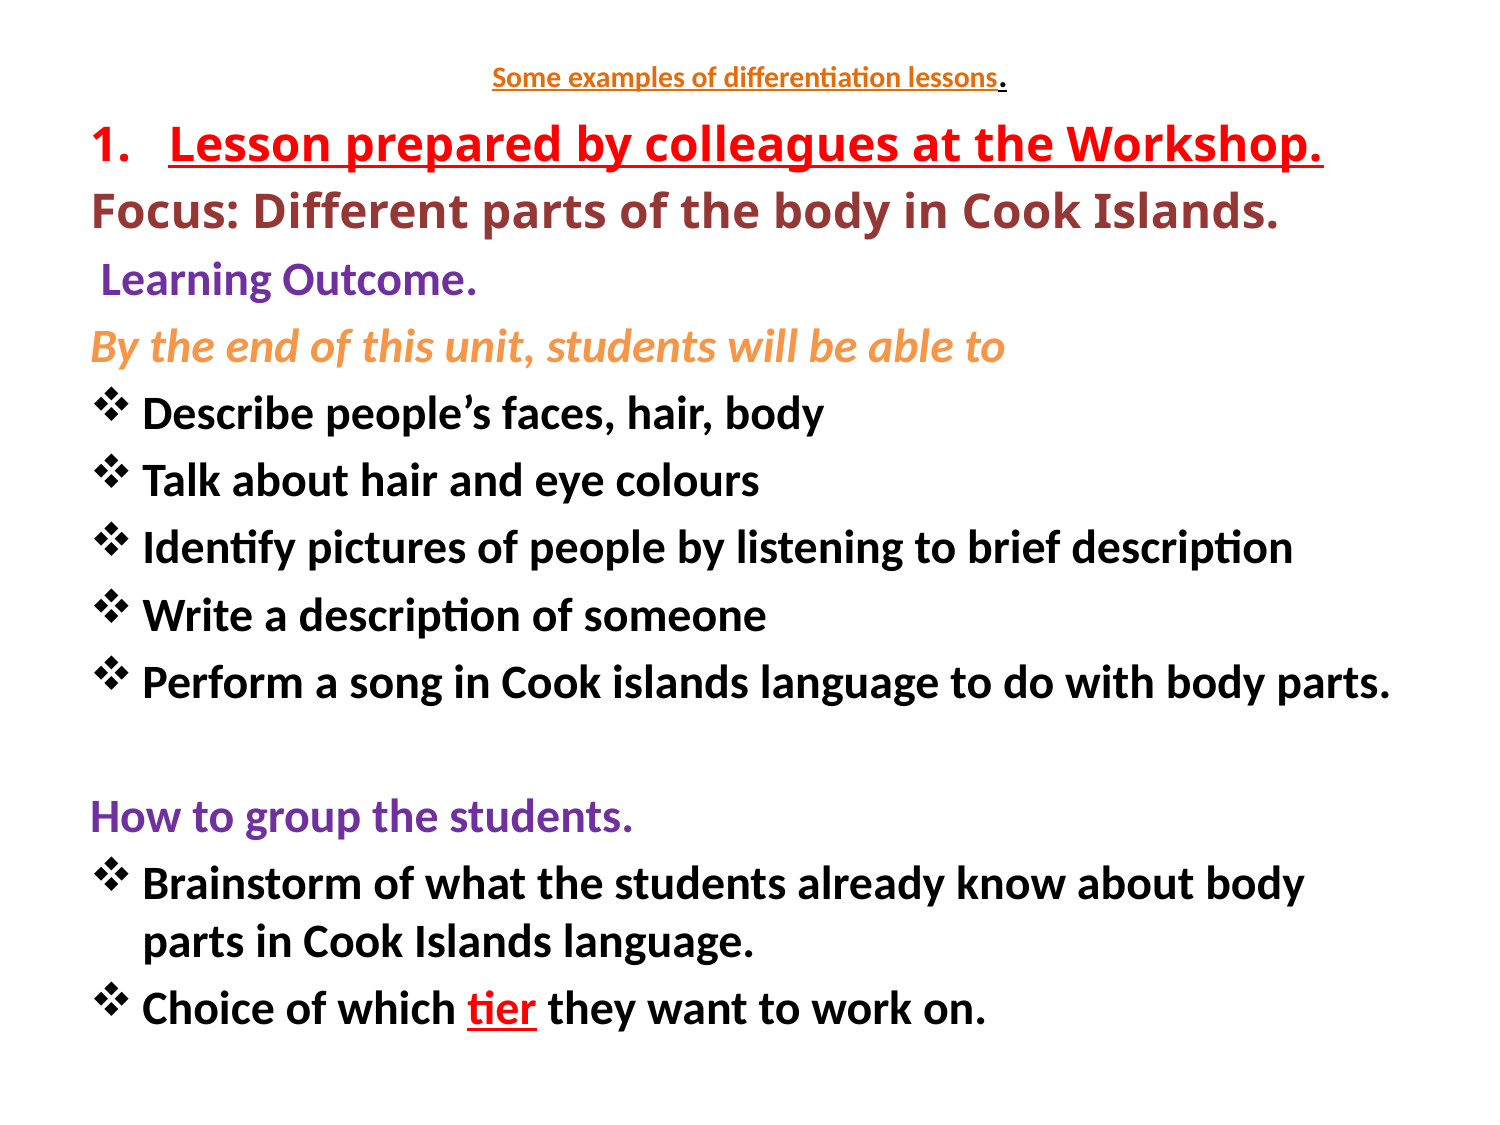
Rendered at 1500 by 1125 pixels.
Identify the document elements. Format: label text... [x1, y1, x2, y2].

list Lesson prepared by colleagues at the Workshop. Focus: Different parts of the body in Cook Islands. Learning Outcome. By the end of this unit, students will be able to Describe people’s faces, hair, body Talk about hair and eye colours Identify pictures of people by listening to brief description Write a description of someone Perform a song in Cook islands language to do with body parts. How to group the students. Brainstorm of what the students already know about body parts in Cook Islands language. Choice of which tier they want to work on. [75, 105, 1425, 1102]
title Some examples of differentiation lessons. [75, 45, 1425, 105]
